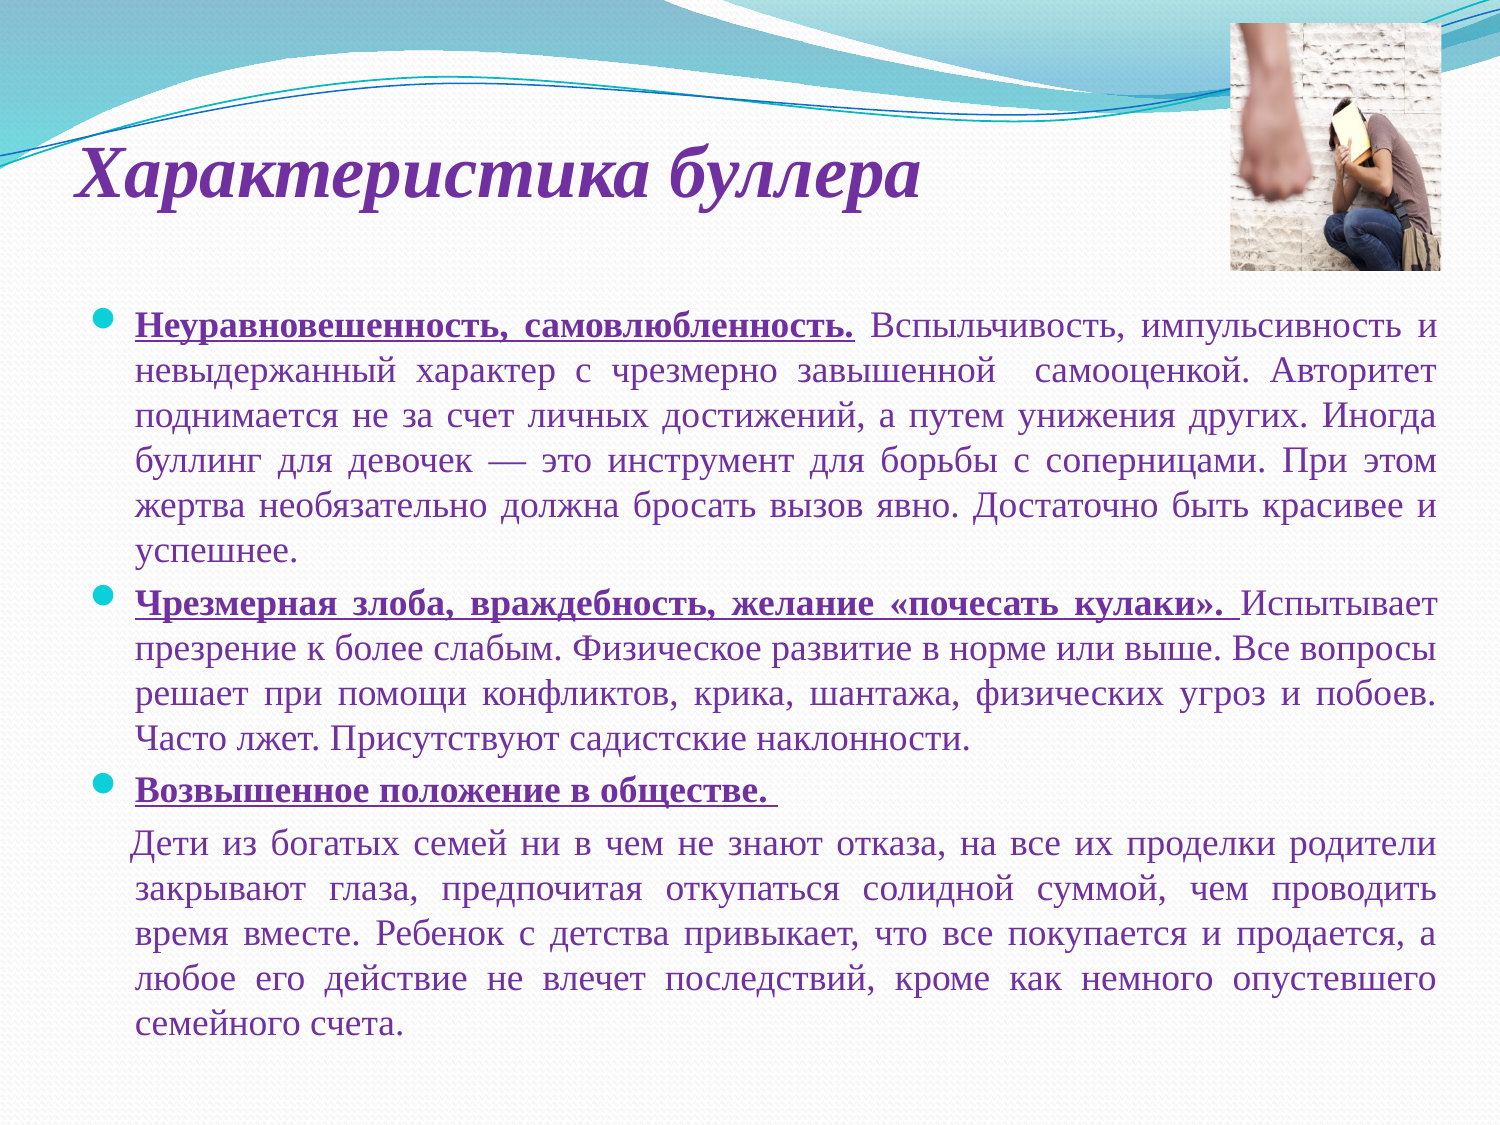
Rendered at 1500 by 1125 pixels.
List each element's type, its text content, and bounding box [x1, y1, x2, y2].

list Неуравновешенность, самовлюбленность. Вспыльчивость, импульсивность и невыдержанный характер с чрезмерно завышенной самооценкой. Авторитет поднимается не за счет личных достижений, а путем унижения других. Иногда буллинг для девочек — это инструмент для борьбы с соперницами. При этом жертва необязательно должна бросать вызов явно. Достаточно быть красивее и успешнее. Чрезмерная злоба, враждебность, желание «почесать кулаки». Испытывает презрение к более слабым. Физическое развитие в норме или выше. Все вопросы решает при помощи конфликтов, крика, шантажа, физических угроз и побоев. Часто лжет. Присутствуют садистские наклонности. Возвышенное положение в обществе. Дети из богатых семей ни в чем не знают отказа, на все их проделки родители закрывают глаза, предпочитая откупаться солидной суммой, чем проводить время вместе. Ребенок с детства привыкает, что все покупается и продается, а любое его действие не влечет последствий, кроме как немного опустевшего семейного счета. [75, 292, 1454, 1038]
title Характеристика буллера [75, 115, 1425, 292]
picture [1230, 23, 1442, 271]
